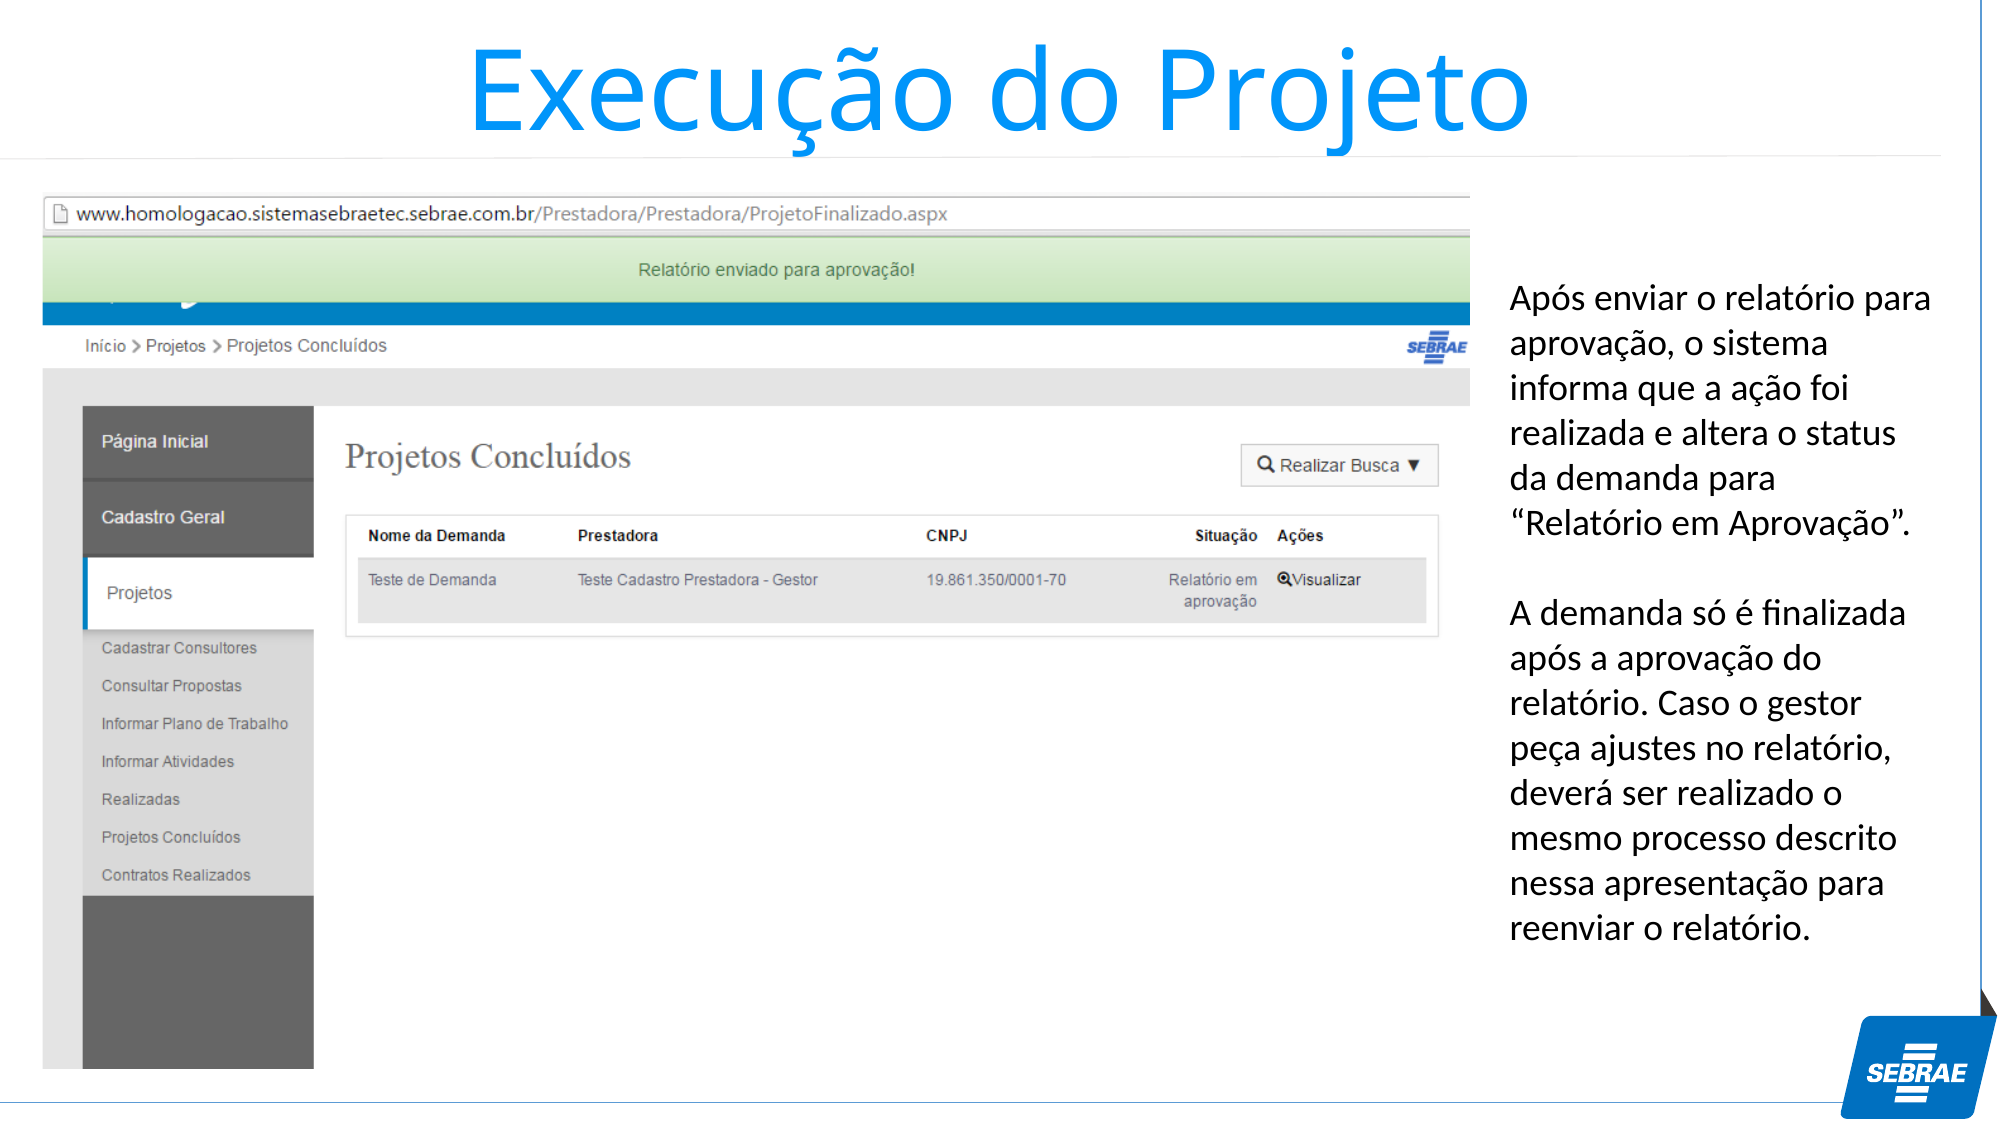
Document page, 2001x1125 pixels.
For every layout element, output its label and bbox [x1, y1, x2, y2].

text_box [0, 155, 1941, 159]
picture [42, 192, 1470, 308]
text_box [0, 0, 1998, 1119]
picture [42, 326, 1470, 1069]
